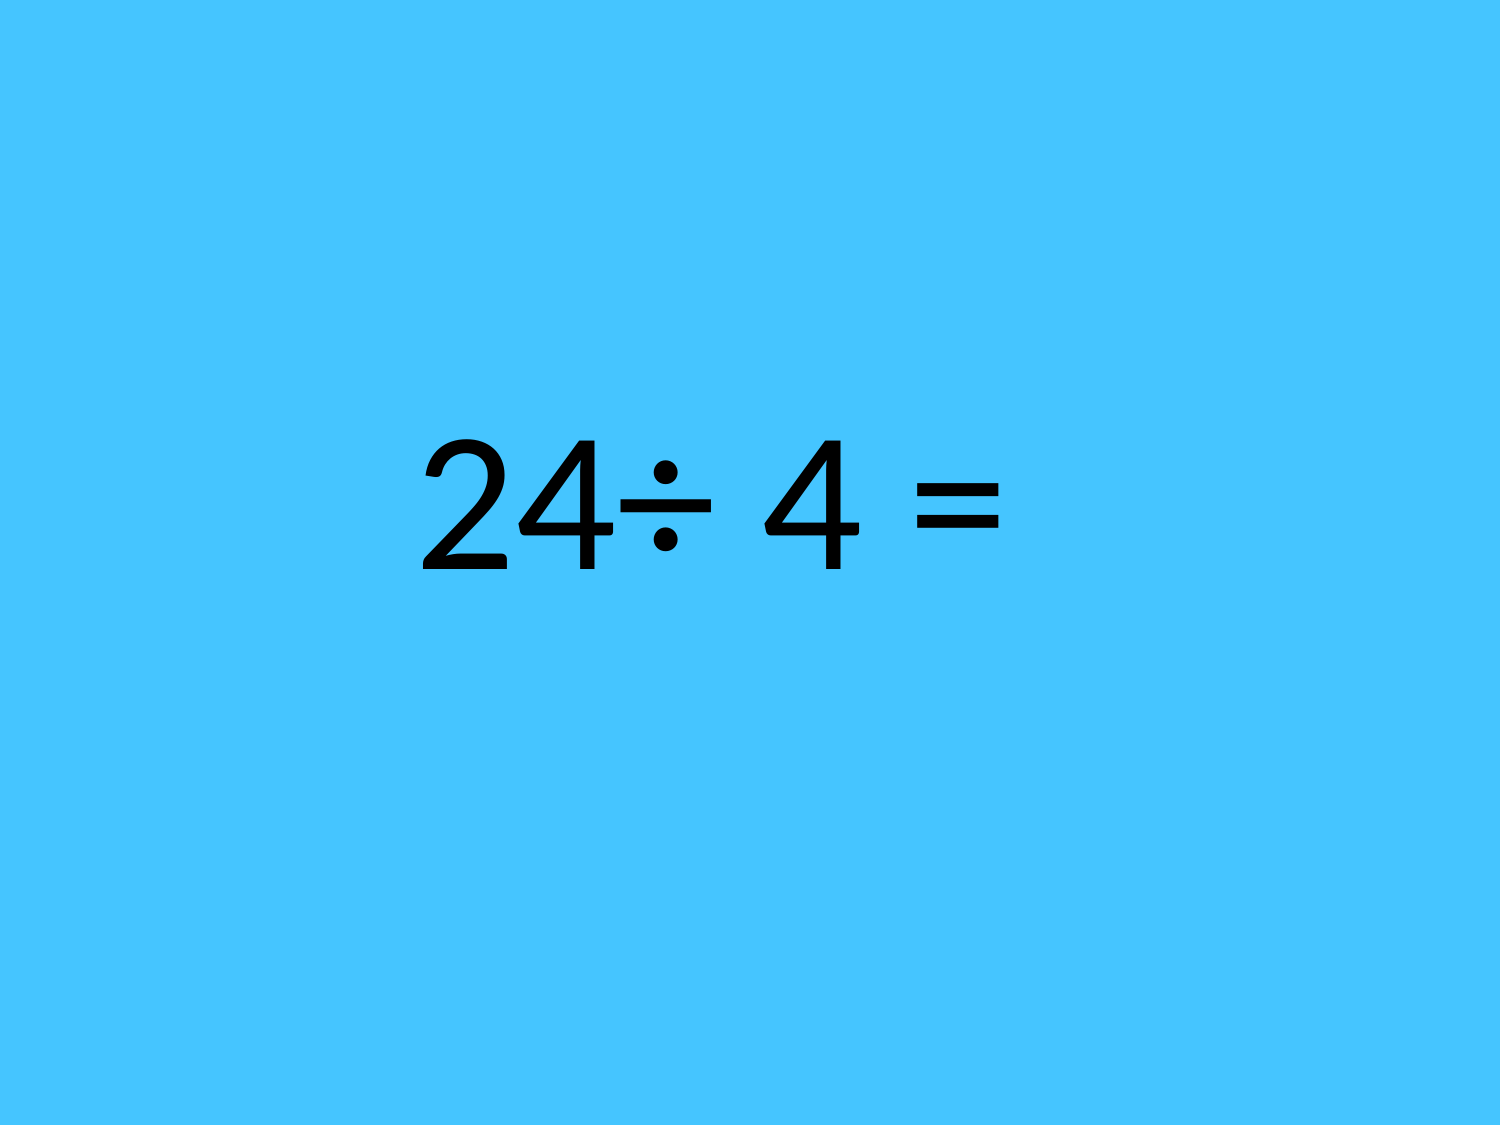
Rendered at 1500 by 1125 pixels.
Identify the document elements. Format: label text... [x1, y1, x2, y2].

text_box 24÷ 4 = [399, 362, 1138, 618]
